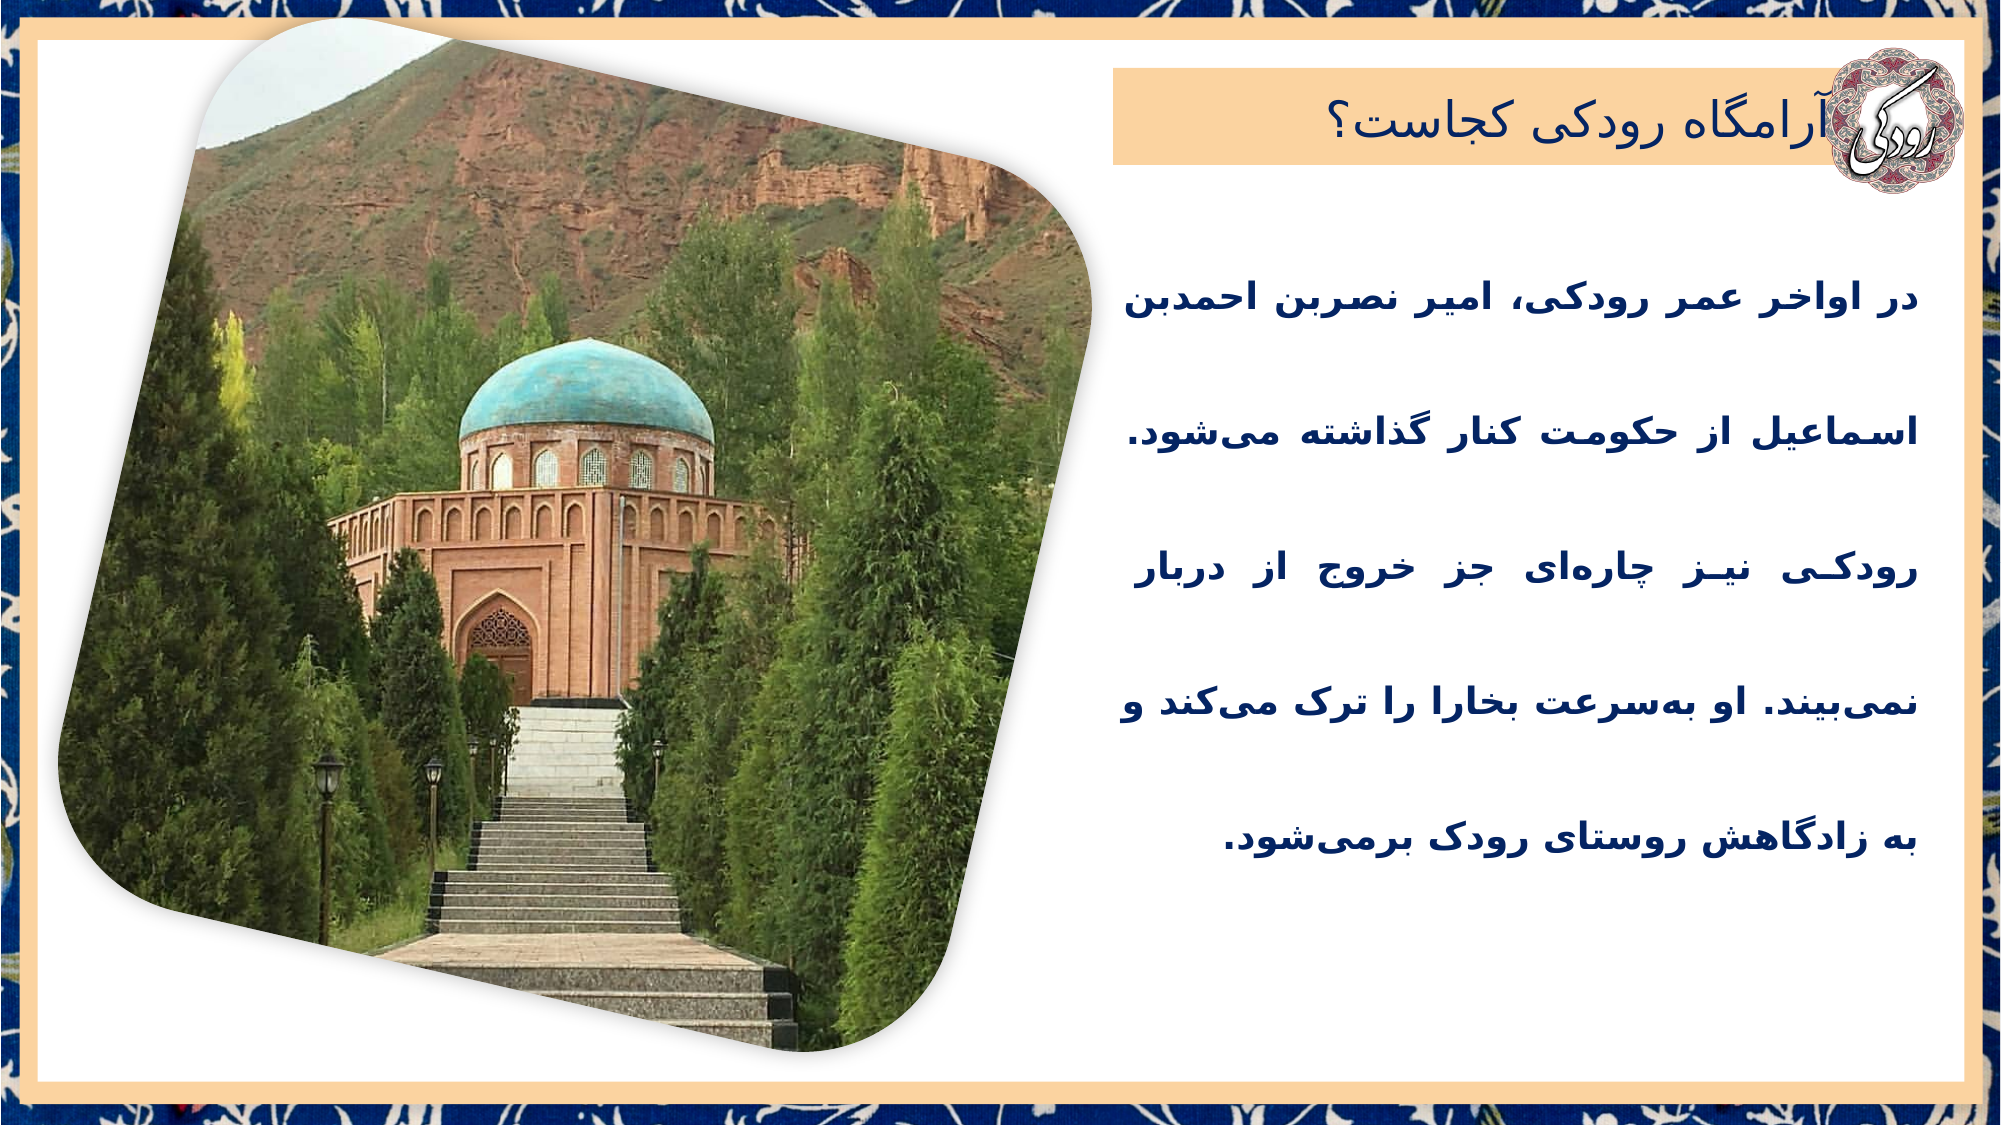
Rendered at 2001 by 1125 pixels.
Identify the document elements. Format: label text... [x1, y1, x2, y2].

text_box در اواخر عمر رودکی، امیر نصر‌بن احمد‌بن اسماعیل از حکومت کنار گذاشته می‌شود. رودکی نیز چاره‌ای جز خروج از دربار نمی‌بیند. او به‌سرعت بخارا را ترک می‌کند و به زادگاهش روستای رودک برمی‌شود. [1105, 175, 1935, 865]
text_box آرامگاه رودکی کجاست؟ [1250, 80, 1906, 156]
picture [2, 1, 1999, 1125]
